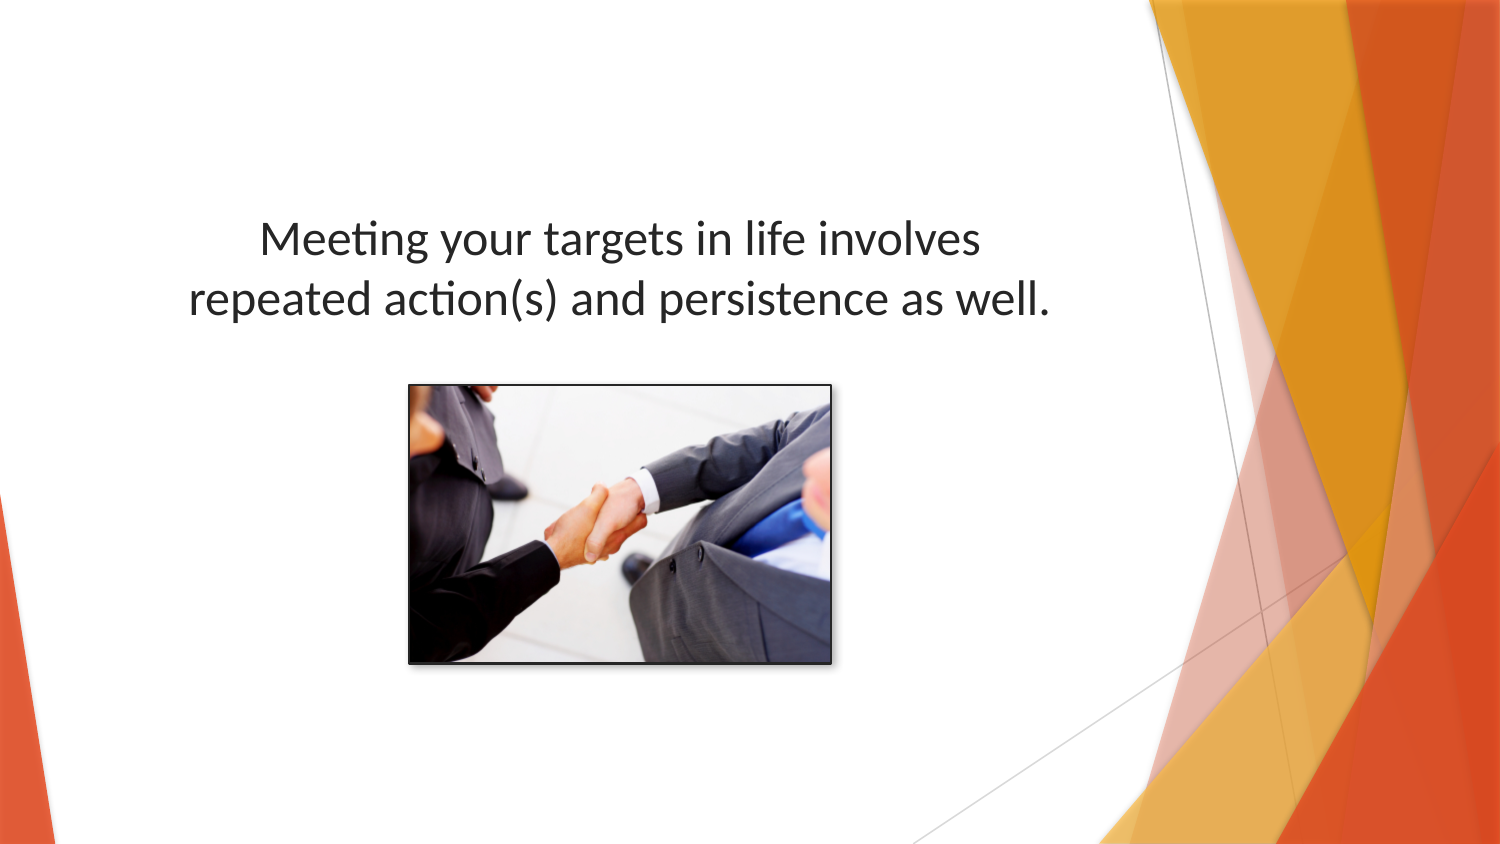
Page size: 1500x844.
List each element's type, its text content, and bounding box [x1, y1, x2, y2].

list Meeting your targets in life involves repeated action(s) and persistence as well. [159, 197, 1081, 363]
picture [409, 385, 831, 663]
